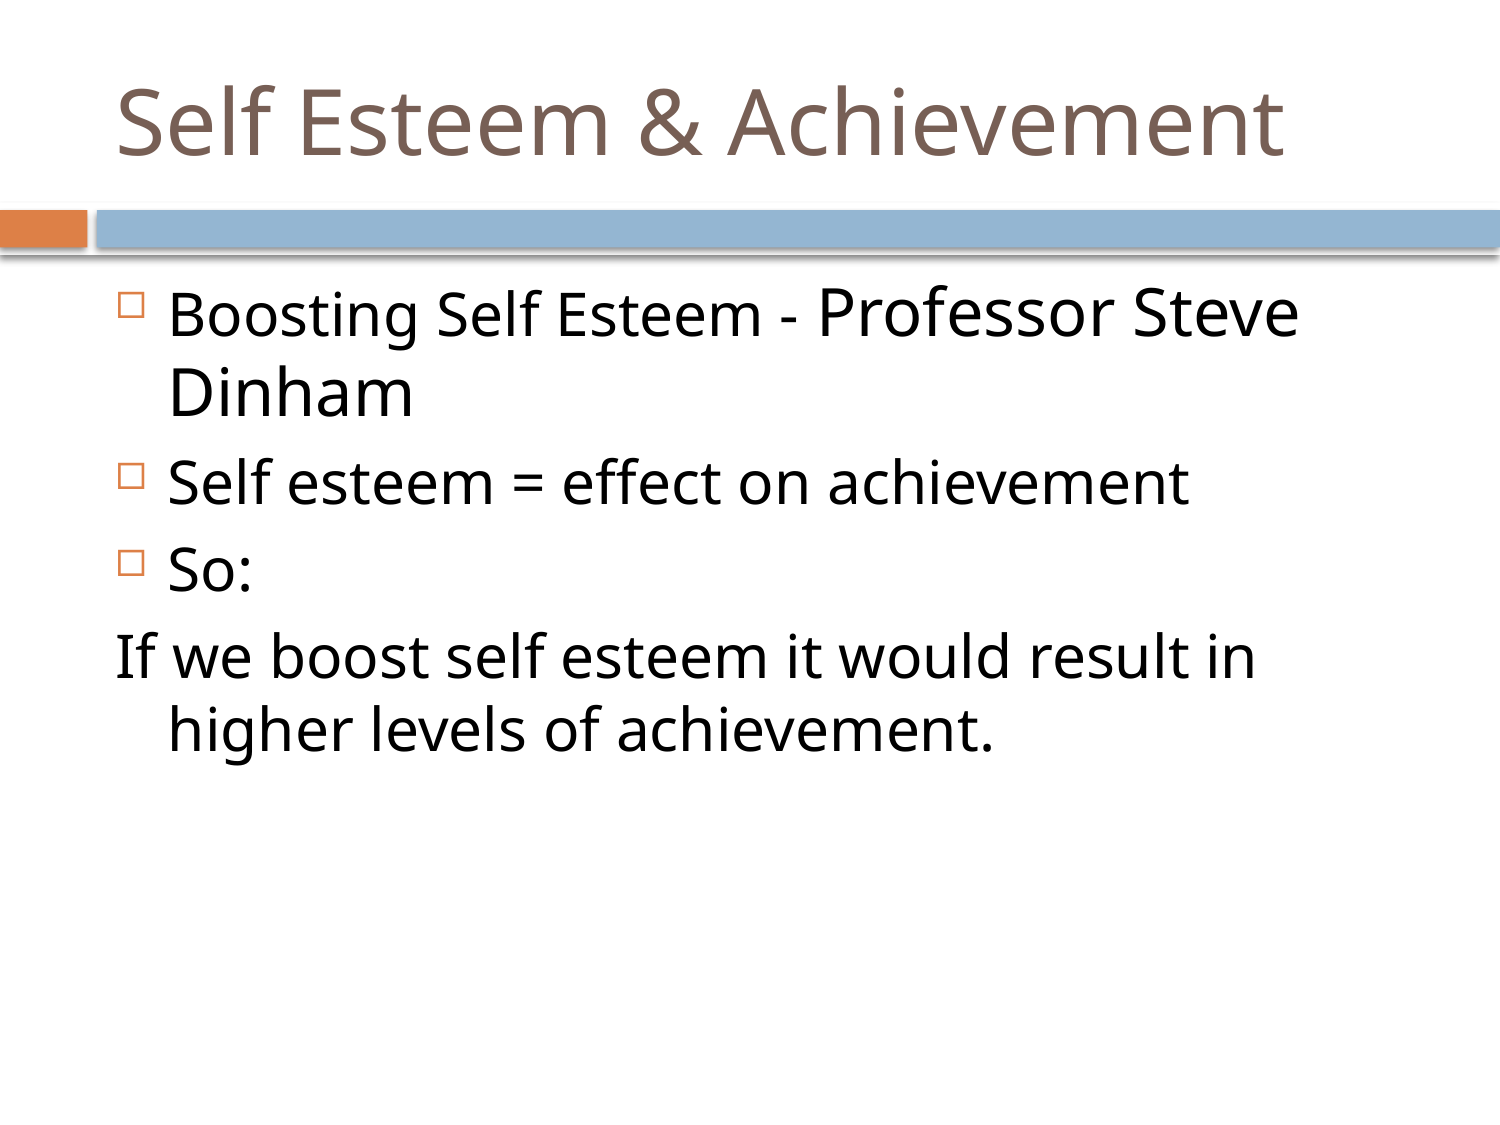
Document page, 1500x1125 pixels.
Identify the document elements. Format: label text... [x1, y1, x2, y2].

title Self Esteem & Achievement [100, 37, 1438, 200]
list Boosting Self Esteem - Professor Steve Dinham Self esteem = effect on achievement So: If we boost self esteem it would result in higher levels of achievement. [100, 262, 1438, 1005]
